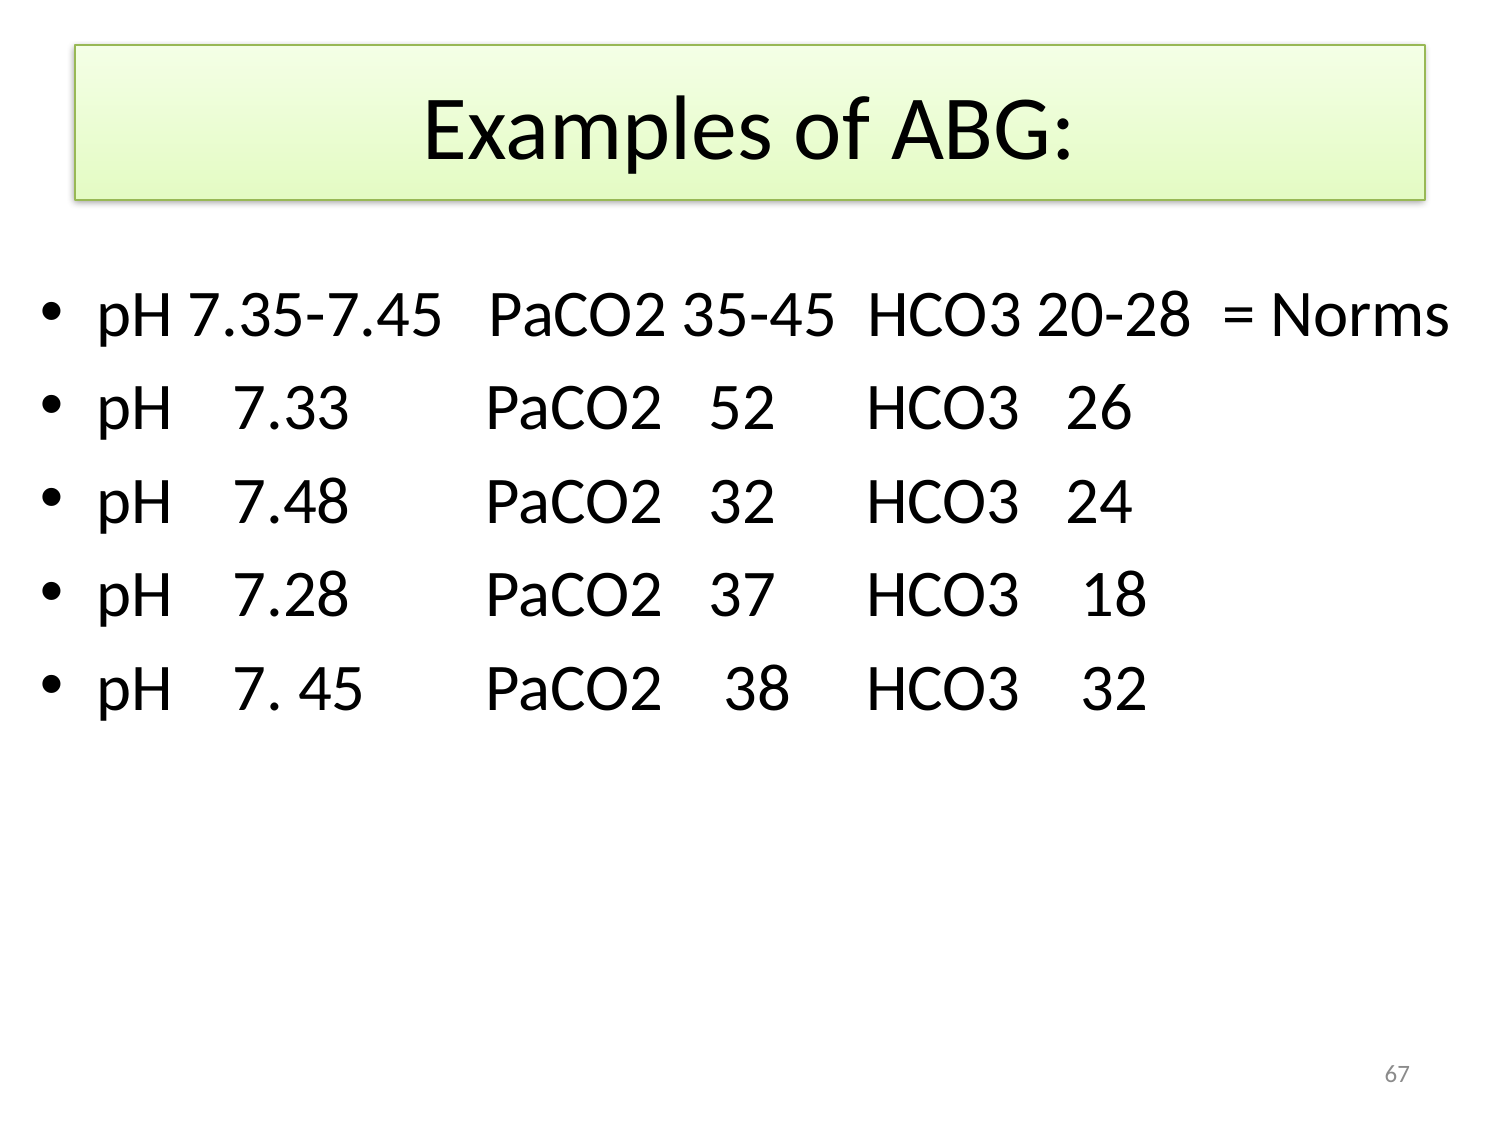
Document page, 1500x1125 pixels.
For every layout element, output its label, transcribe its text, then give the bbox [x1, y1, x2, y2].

title Examples of ABG: [74, 44, 1426, 201]
slide_number 67 [1074, 1042, 1425, 1103]
list pH 7.35-7.45 PaCO2 35-45 HCO3 20-28 = Norms pH 7.33 PaCO2 52 HCO3 26 pH 7.48 PaCO2 32 HCO3 24 pH 7.28 PaCO2 37 HCO3 18 pH 7. 45 PaCO2 38 HCO3 32 [24, 262, 1475, 1005]
